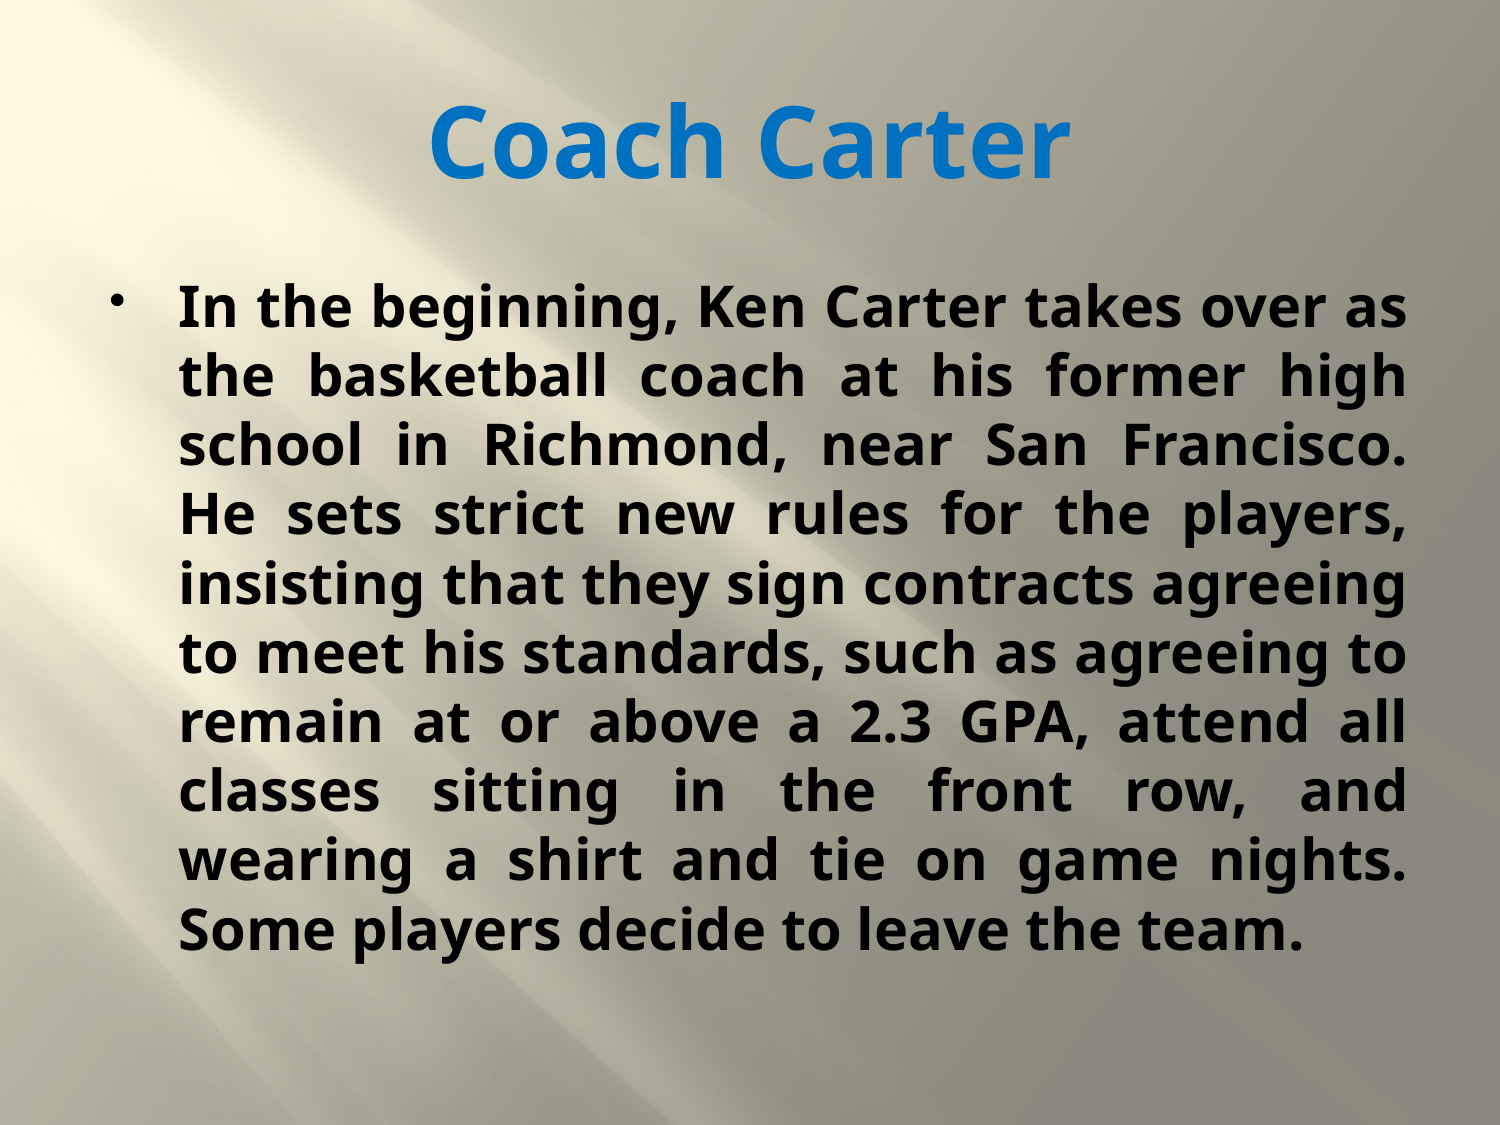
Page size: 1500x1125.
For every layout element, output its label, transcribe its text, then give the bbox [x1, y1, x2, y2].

title Coach Carter [75, 45, 1425, 233]
list In the beginning, Ken Carter takes over as the basketball coach at his former high school in Richmond, near San Francisco. He sets strict new rules for the players, insisting that they sign contracts agreeing to meet his standards, such as agreeing to remain at or above a 2.3 GPA, attend all classes sitting in the front row, and wearing a shirt and tie on game nights. Some players decide to leave the team. [75, 262, 1425, 1035]
